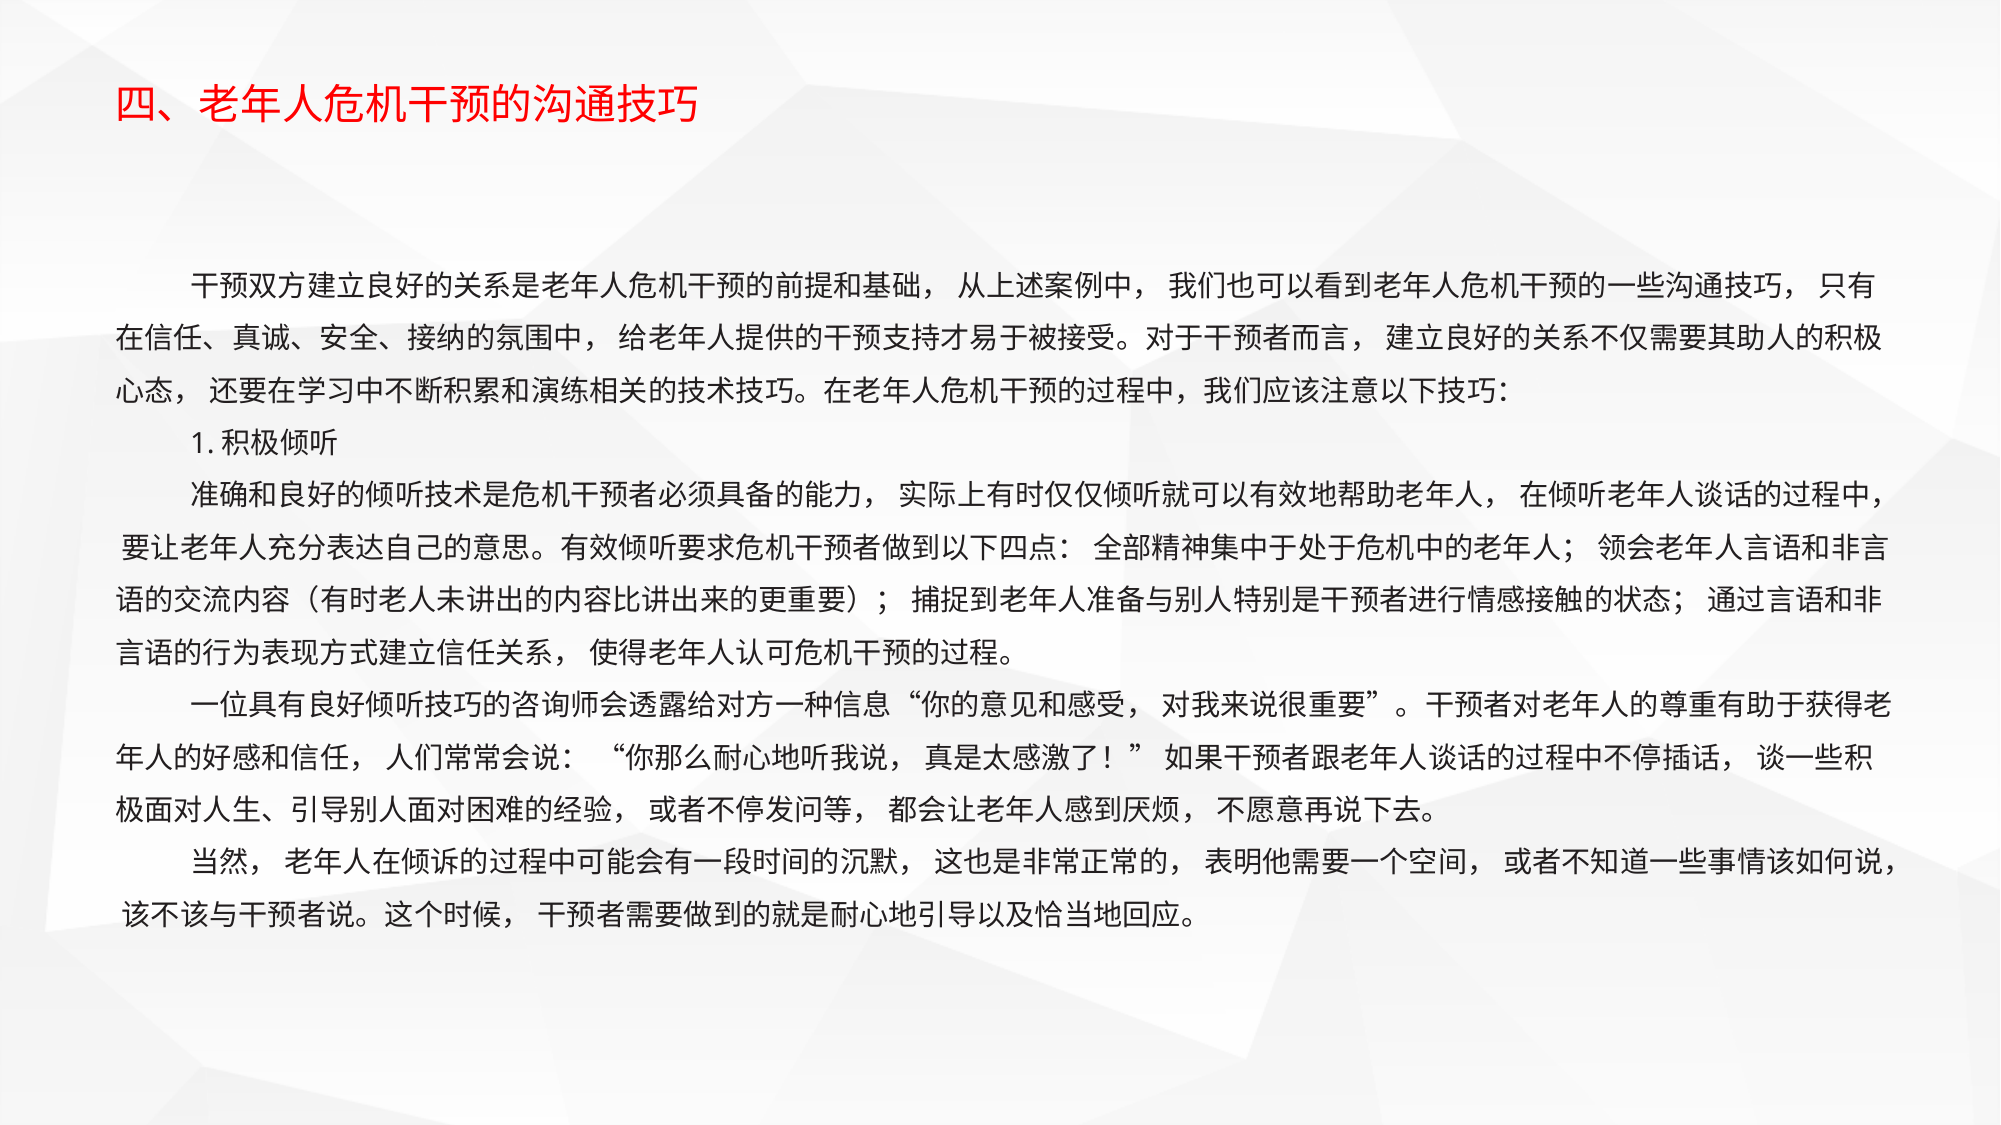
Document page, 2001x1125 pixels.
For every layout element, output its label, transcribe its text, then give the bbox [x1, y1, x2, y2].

text_box 四、老年人危机干预的沟通技巧 [100, 70, 1188, 136]
text_box 干预双方建立良好的关系是老年人危机干预的前提和基础， 从上述案例中， 我们也可以看到老年人危机干预的一些沟通技巧， 只有在信任、真诚、安全、接纳的氛围中， 给老年人提供的干预支持才易于被接受。对于干预者而言， 建立良好的关系不仅需要其助人的积极心态， 还要在学习中不断积累和演练相关的技术技巧。在老年人危机干预的过程中，我们应该注意以下技巧： 1.积极倾听 准确和良好的倾听技术是危机干预者必须具备的能力， 实际上有时仅仅倾听就可以有效地帮助老年人， 在倾听老年人谈话的过程中， 要让老年人充分表达自己的意思。有效倾听要求危机干预者做到以下四点： 全部精神集中于处于危机中的老年人； 领会老年人言语和非言语的交流内容（有时老人未讲出的内容比讲出来的更重要）； 捕捉到老年人准备与别人特别是干预者进行情感接触的状态； 通过言语和非言语的行为表现方式建立信任关系， 使得老年人认可危机干预的过程。 一位具有良好倾听技巧的咨询师会透露给对方一种信息“你的意见和感受， 对我来说很重要”。干预者对老年人的尊重有助于获得老年人的好感和信任， 人们常常会说： “你那么耐心地听我说， 真是太感激了！” 如果干预者跟老年人谈话的过程中不停插话， 谈一些积极面对人生、引导别人面对困难的经验， 或者不停发问等， 都会让老年人感到厌烦， 不愿意再说下去。 当然， 老年人在倾诉的过程中可能会有一段时间的沉默， 这也是非常正常的， 表明他需要一个空间， 或者不知道一些事情该如何说， 该不该与干预者说。这个时候， 干预者需要做到的就是耐心地引导以及恰当地回应。 [100, 242, 1914, 939]
picture [0, 0, 2000, 1125]
